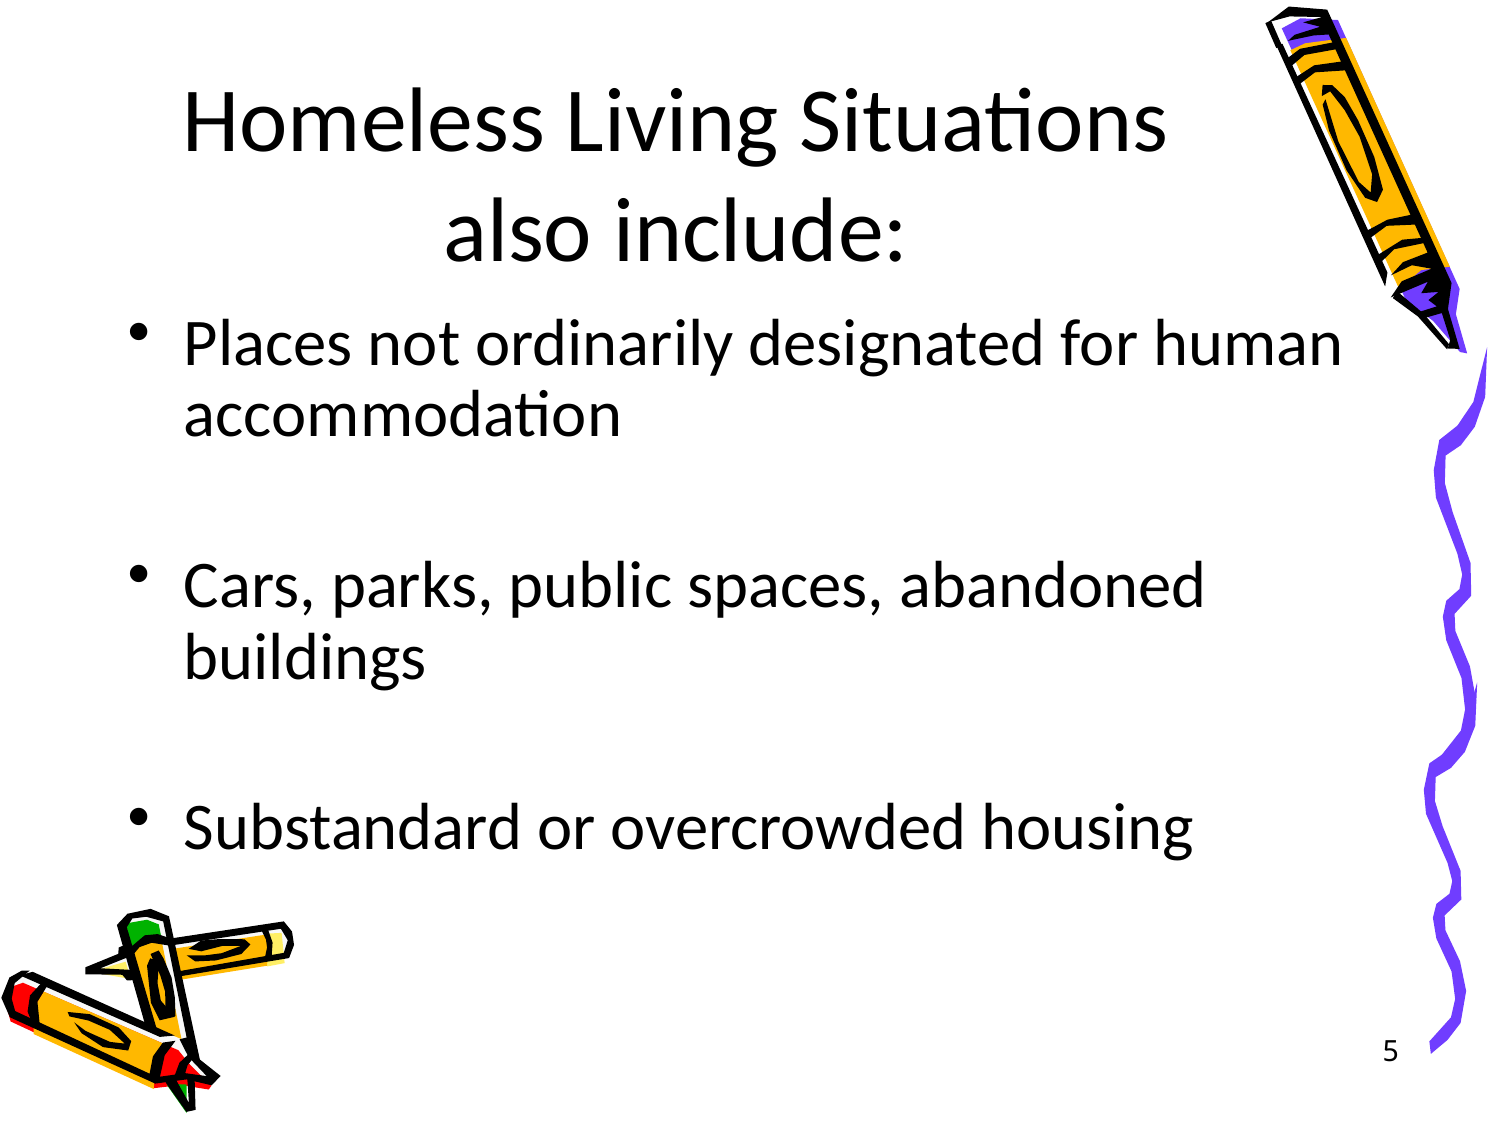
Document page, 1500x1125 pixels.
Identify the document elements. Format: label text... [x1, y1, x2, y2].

list Places not ordinarily designated for human accommodation Cars, parks, public spaces, abandoned buildings Substandard or overcrowded housing [112, 299, 1376, 901]
title Homeless Living Situations also include: [112, 24, 1240, 288]
slide_number 5 [1101, 1024, 1415, 1101]
